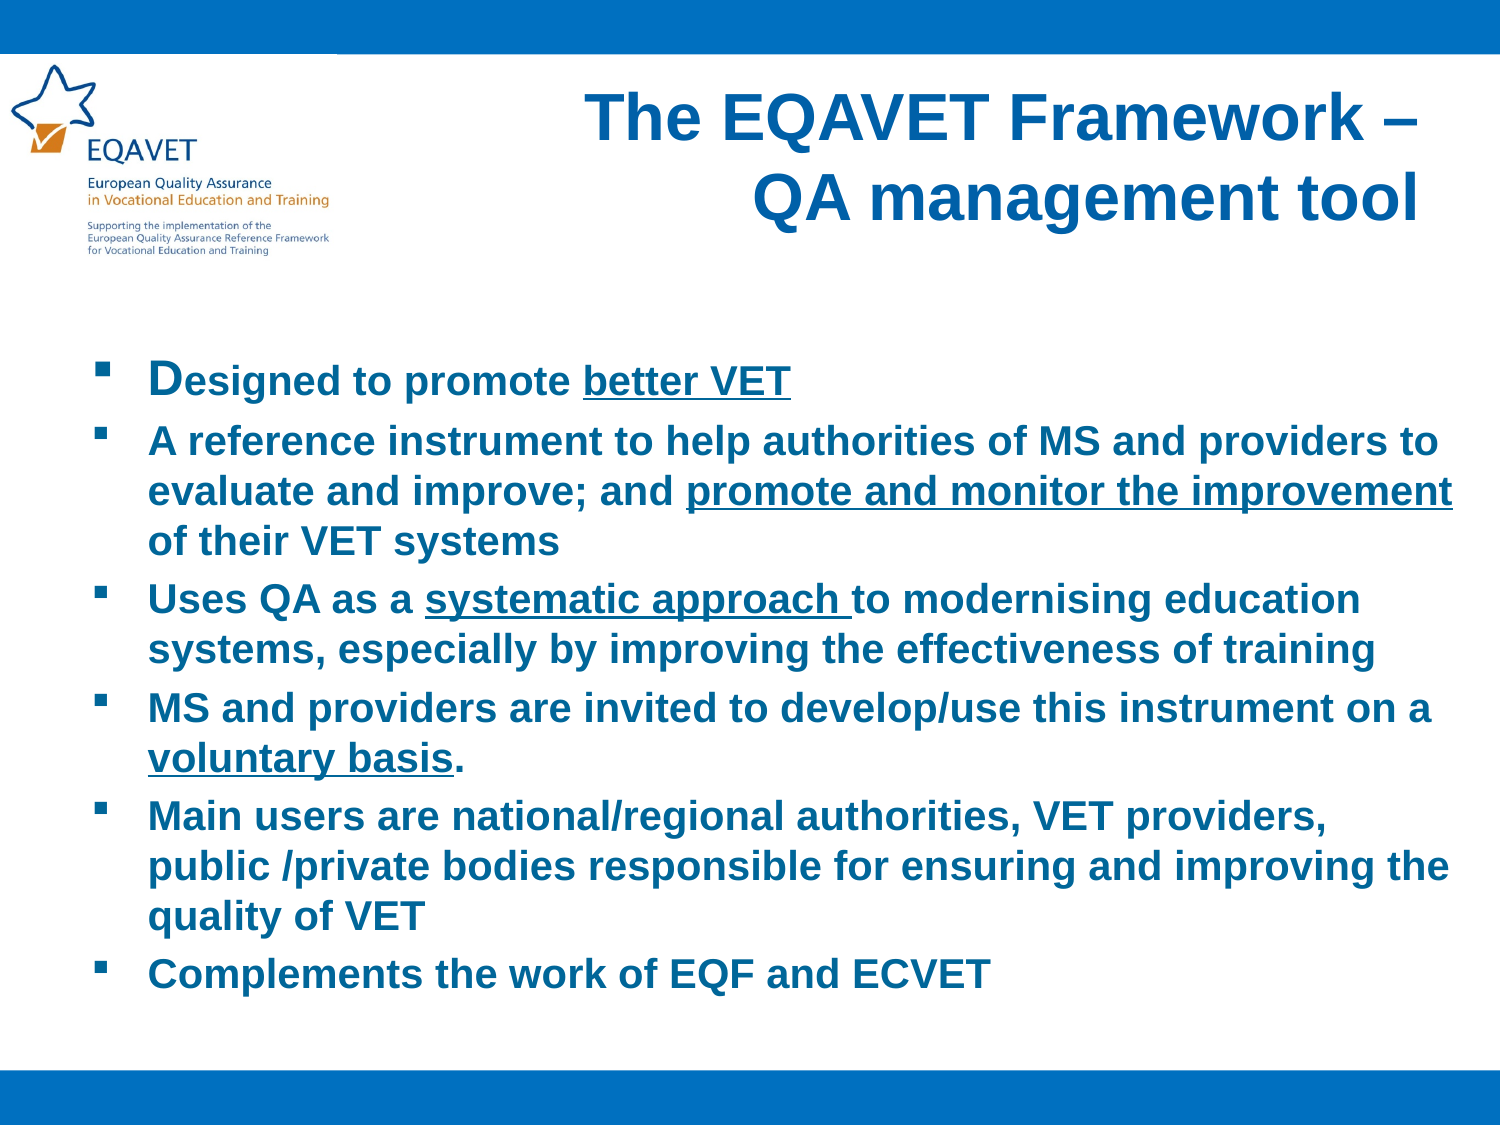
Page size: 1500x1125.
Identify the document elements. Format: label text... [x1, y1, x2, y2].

list The EQAVET Framework – QA management tool [501, 66, 1436, 291]
picture [0, 54, 337, 269]
list Designed to promote better VET A reference instrument to help authorities of MS and providers to evaluate and improve; and promote and monitor the improvement of their VET systems Uses QA as a systematic approach to modernising education systems, especially by improving the effectiveness of training MS and providers are invited to develop/use this instrument on a voluntary basis. Main users are national/regional authorities, VET providers, public /private bodies responsible for ensuring and improving the quality of VET Complements the work of EQF and ECVET [76, 338, 1471, 1012]
